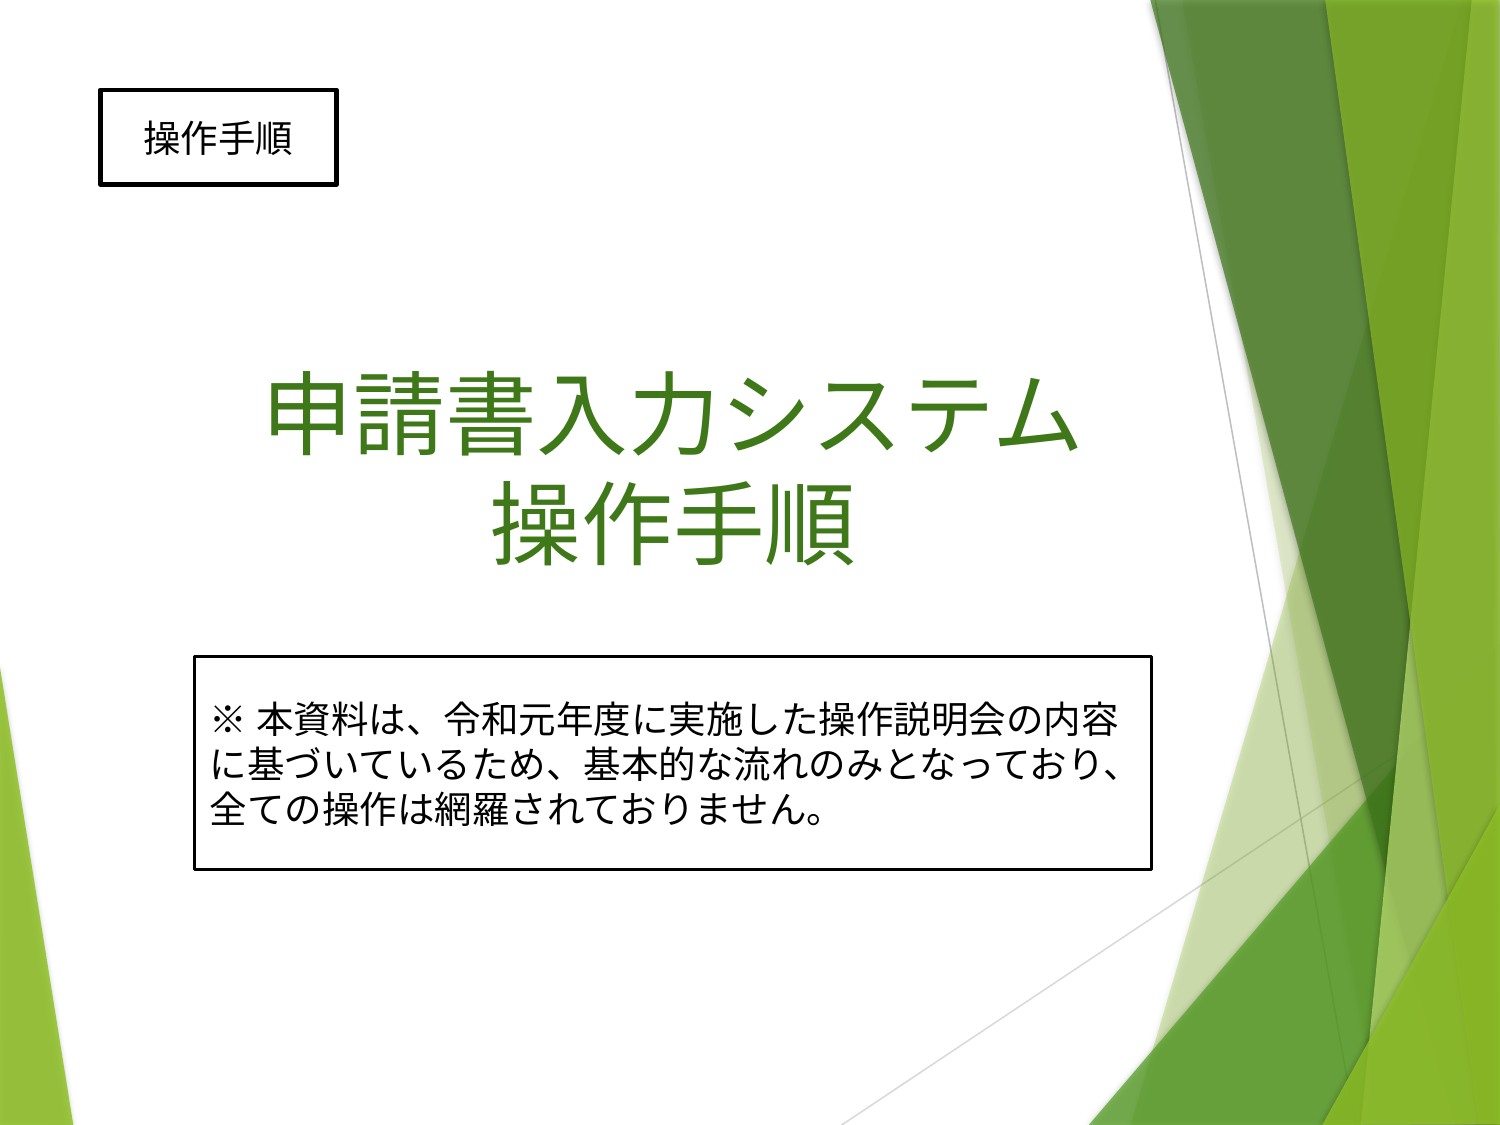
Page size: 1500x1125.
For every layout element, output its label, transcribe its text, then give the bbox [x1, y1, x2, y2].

text_box ※本資料は、令和元年度に実施した操作説明会の内容に基づいているため、基本的な流れのみとなっており、全ての操作は網羅されておりません。 [193, 655, 1153, 871]
text_box 申請書入力システム 操作手順 [0, 349, 1353, 681]
text_box 操作手順 [99, 88, 338, 186]
